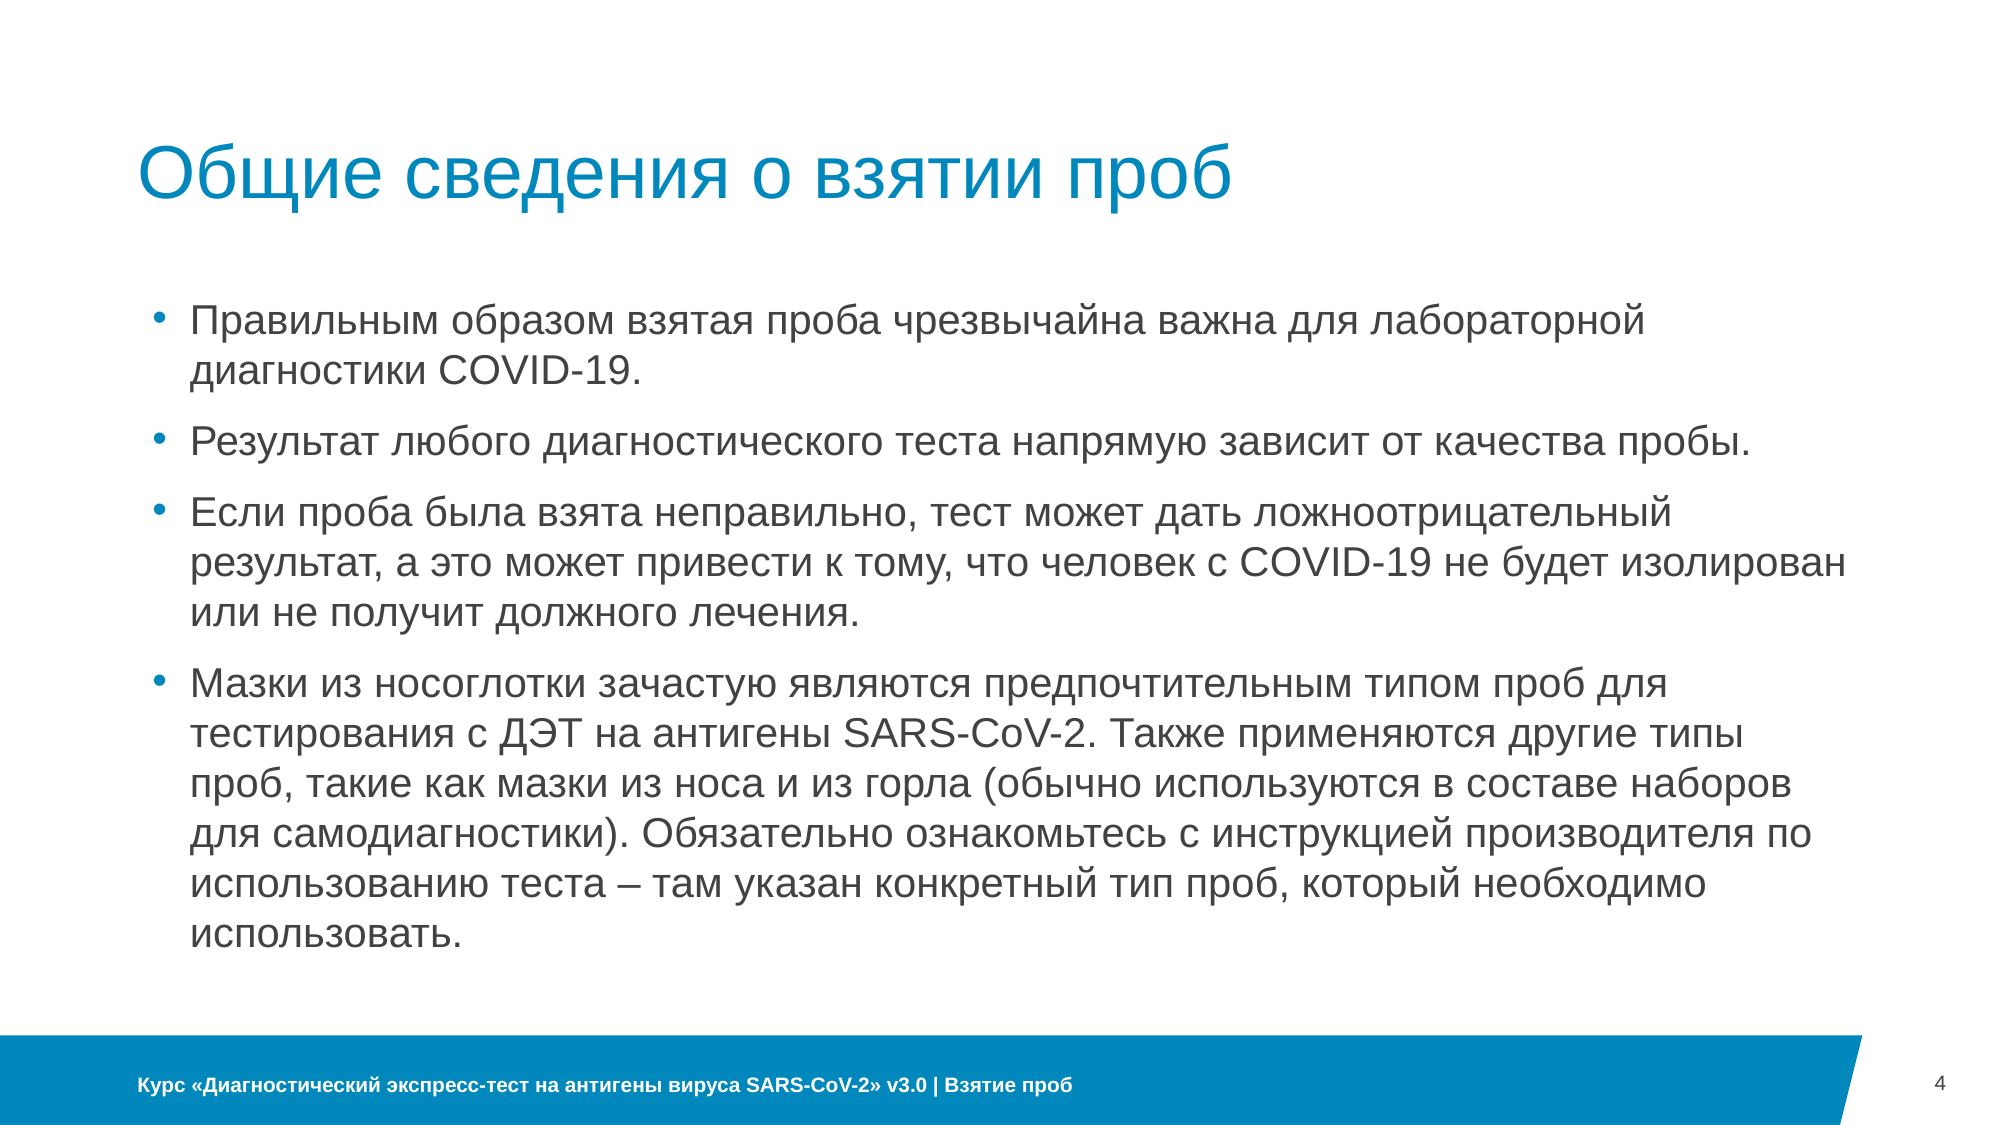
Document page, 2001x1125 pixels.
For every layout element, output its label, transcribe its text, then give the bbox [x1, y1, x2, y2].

title Общие сведения о взятии проб [137, 59, 1863, 215]
footer Курс «Диагностический экспресс-тест на антигены вируса SARS-CoV-2» v3.0 | Взятие проб [137, 1042, 1338, 1125]
slide_number 4 [1862, 1035, 1947, 1125]
list Правильным образом взятая проба чрезвычайна важна для лабораторной диагностики COVID-19. Результат любого диагностического теста напрямую зависит от качества пробы. Если проба была взята неправильно, тест может дать ложноотрицательный результат, а это может привести к тому, что человек с COVID-19 не будет изолирован или не получит должного лечения. Мазки из носоглотки зачастую являются предпочтительным типом проб для тестирования с ДЭТ на антигены SARS-CoV-2. Также применяются другие типы проб, такие как мазки из носа и из горла (обычно используются в составе наборов для самодиагностики). Обязательно ознакомьтесь с инструкцией производителя по использованию теста – там указан конкретный тип проб, который необходимо использовать. [137, 284, 1863, 1014]
